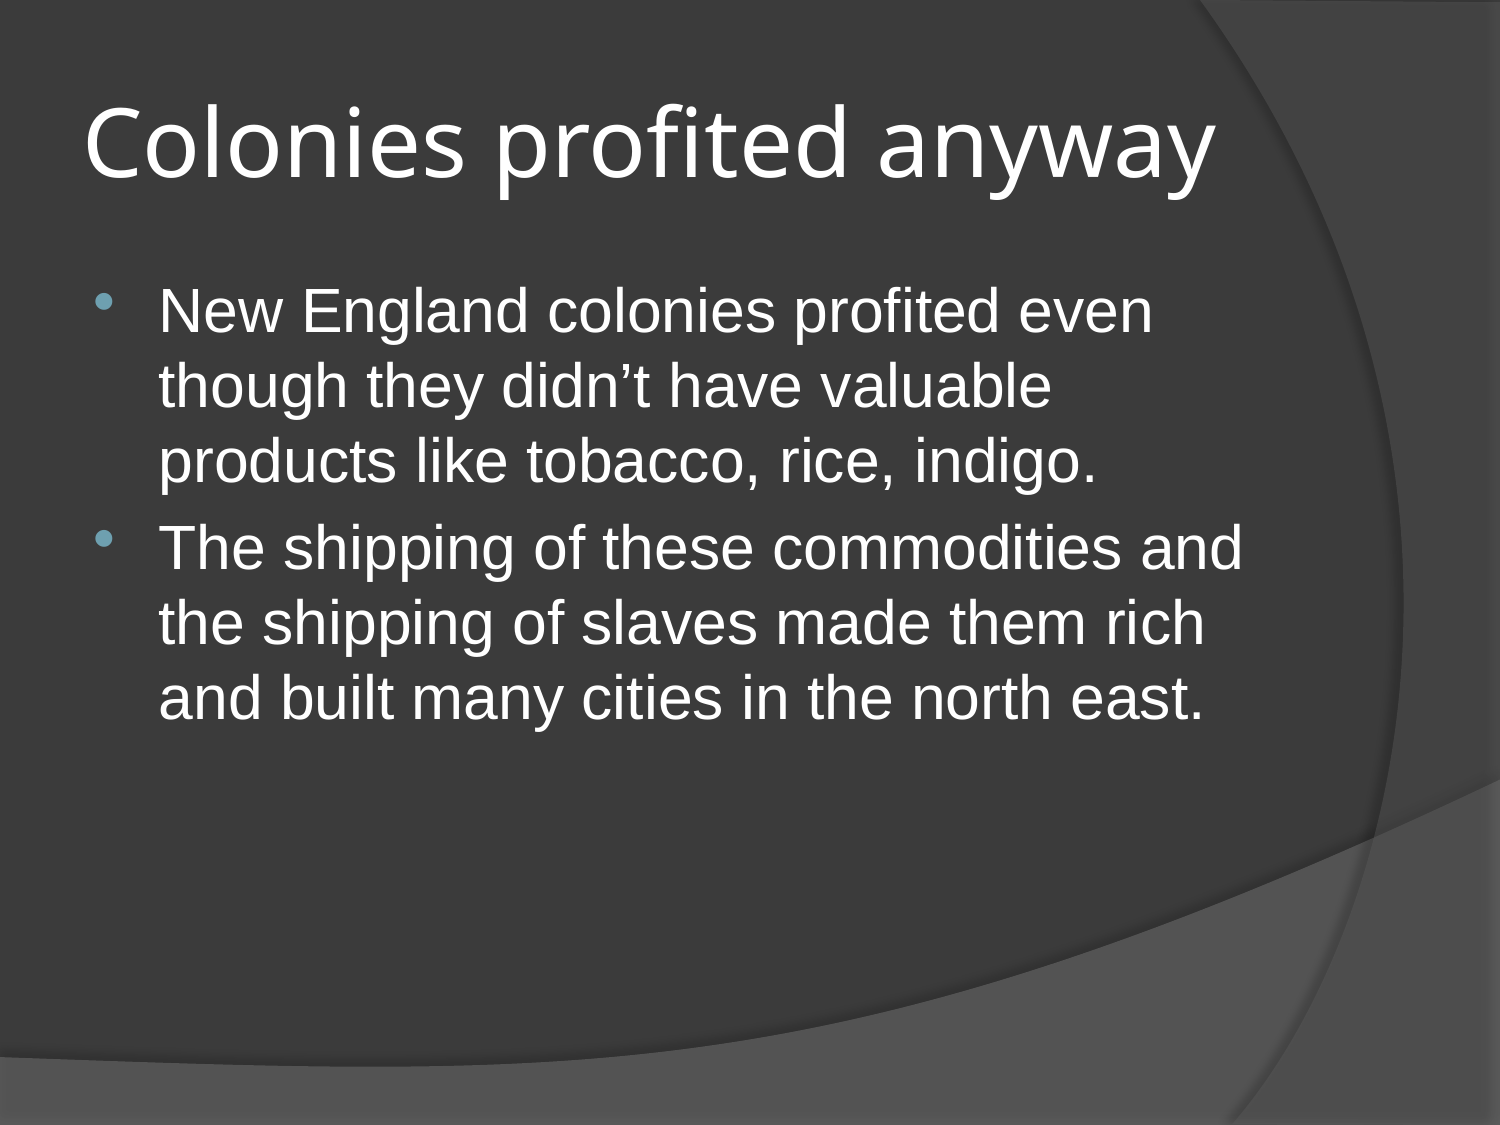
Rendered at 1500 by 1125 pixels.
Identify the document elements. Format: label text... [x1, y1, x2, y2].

list New England colonies profited even though they didn’t have valuable products like tobacco, rice, indigo. The shipping of these commodities and the shipping of slaves made them rich and built many cities in the north east. [75, 262, 1300, 1005]
title Colonies profited anyway [75, 45, 1300, 233]
